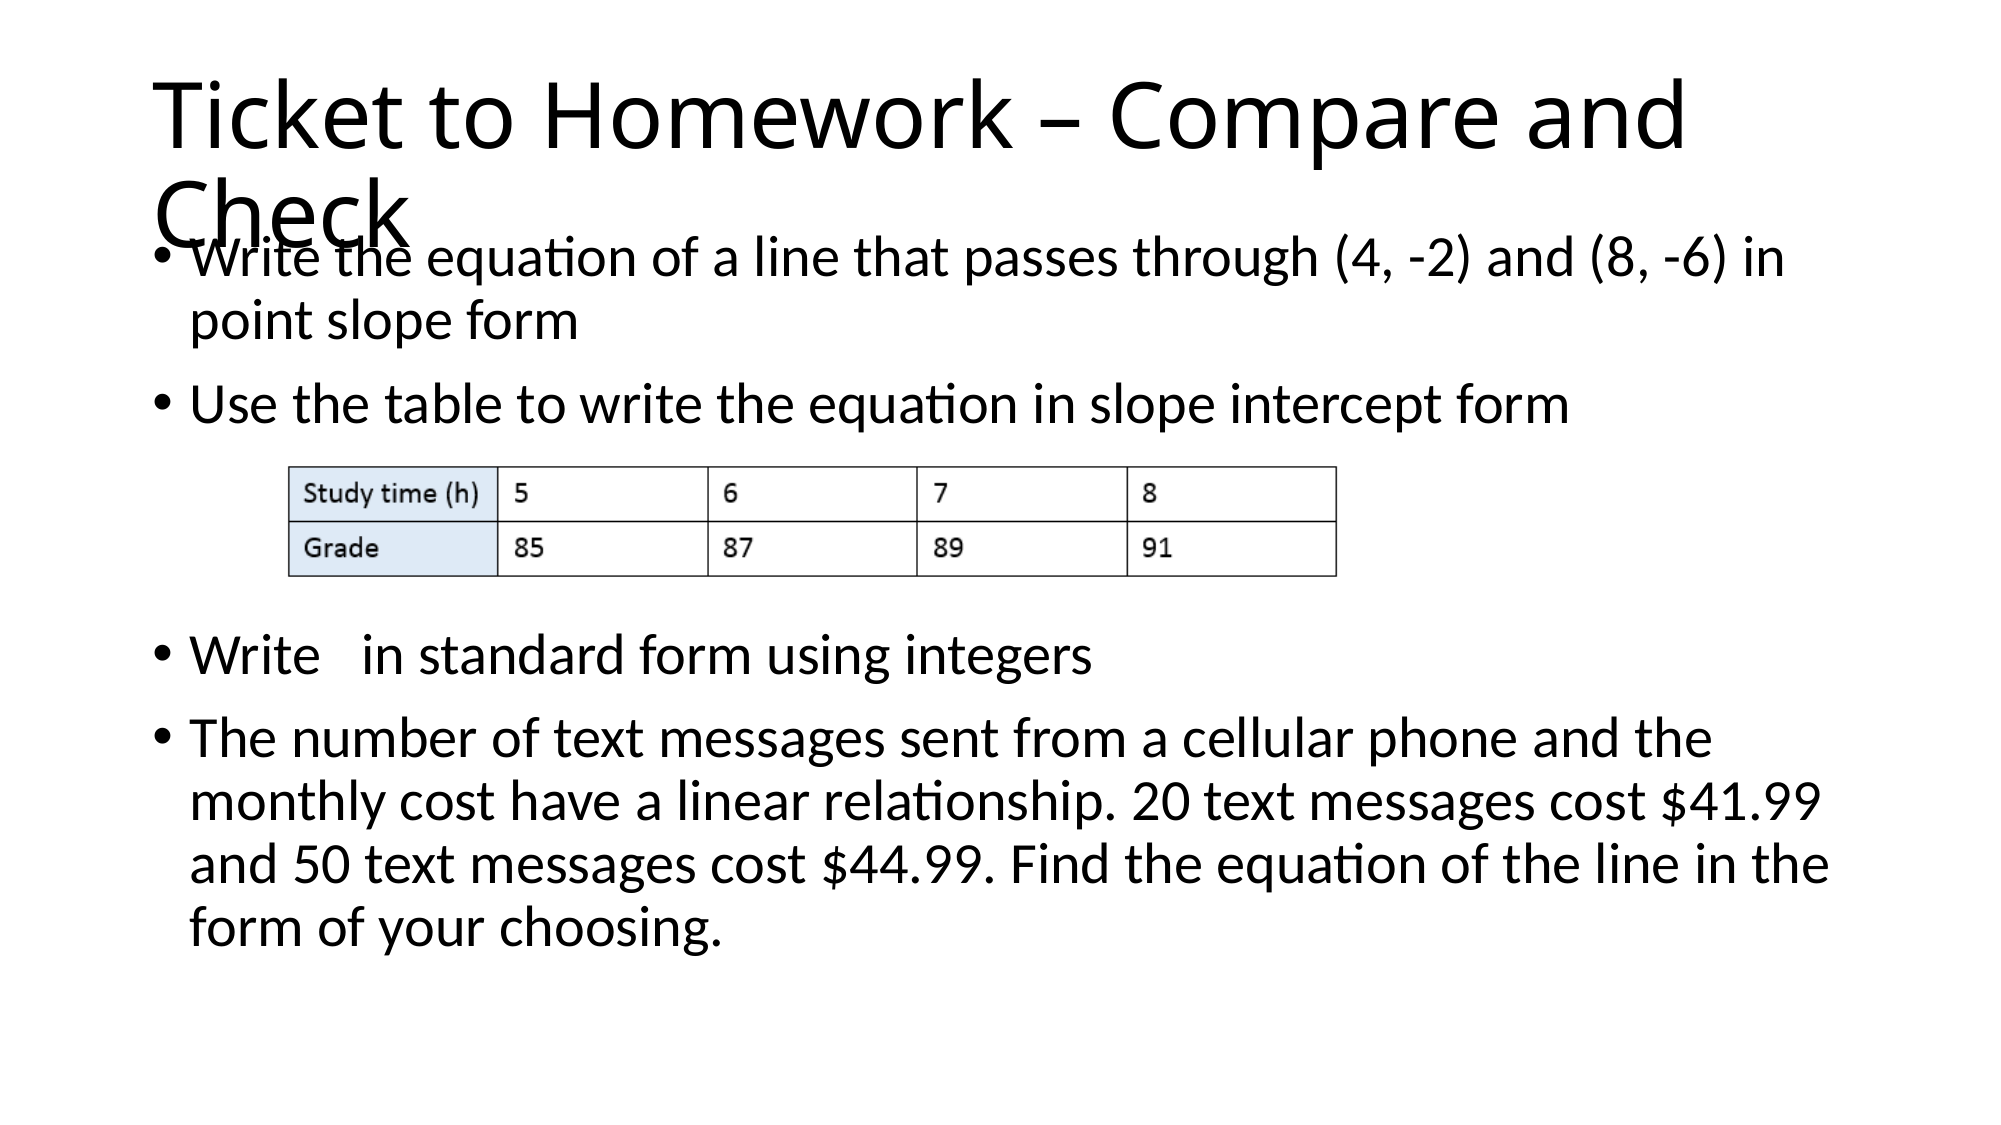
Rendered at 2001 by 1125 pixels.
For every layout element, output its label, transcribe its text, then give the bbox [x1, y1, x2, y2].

picture [273, 451, 1365, 599]
title Ticket to Homework – Compare and Check [137, 59, 1863, 278]
